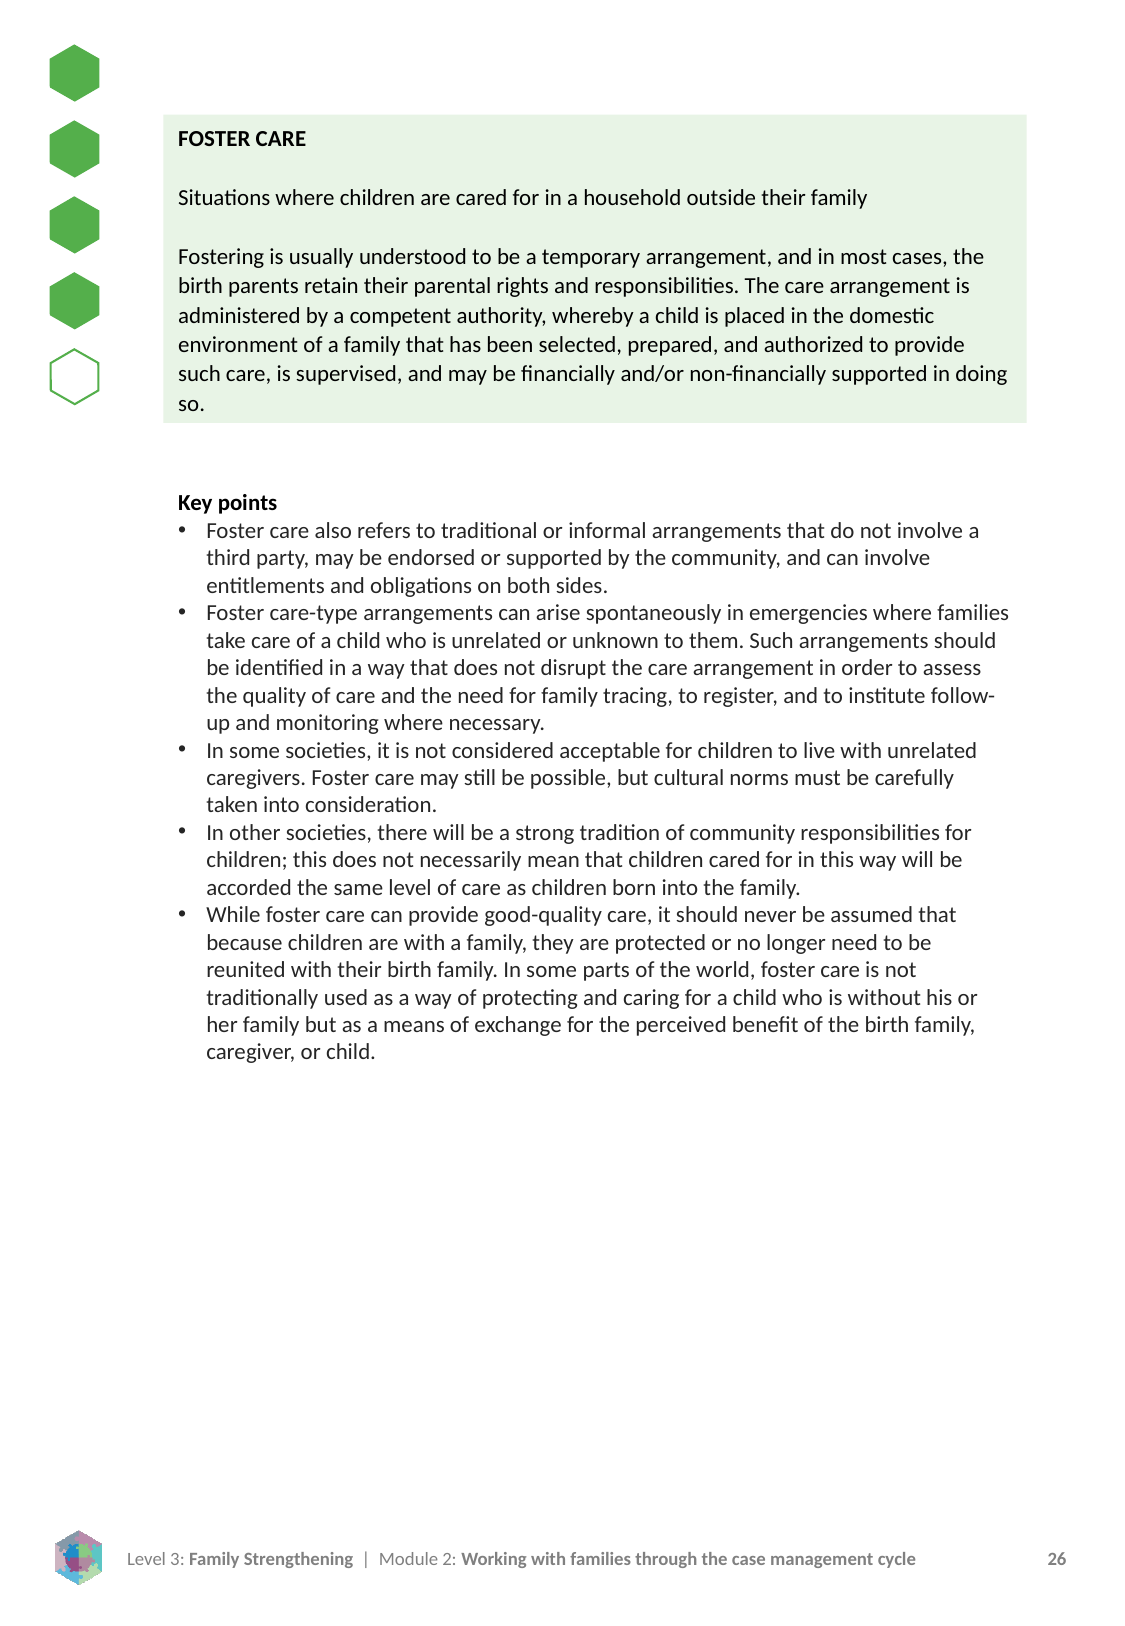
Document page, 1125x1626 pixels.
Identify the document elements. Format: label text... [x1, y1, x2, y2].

text_box Key points Foster care also refers to traditional or informal arrangements that do not involve a third party, may be endorsed or supported by the community, and can involve entitlements and obligations on both sides. Foster care-type arrangements can arise spontaneously in emergencies where families take care of a child who is unrelated or unknown to them. Such arrangements should be identified in a way that does not disrupt the care arrangement in order to assess the quality of care and the need for family tracing, to register, and to institute follow-up and monitoring where necessary. In some societies, it is not considered acceptable for children to live with unrelated caregivers. Foster care may still be possible, but cultural norms must be carefully taken into consideration. In other societies, there will be a strong tradition of community responsibilities for children; this does not necessarily mean that children cared for in this way will be accorded the same level of care as children born into the family. While foster care can provide good-quality care, it should never be assumed that because children are with a family, they are protected or no longer need to be reunited with their birth family. In some parts of the world, foster care is not traditionally used as a way of protecting and caring for a child who is without his or her family but as a means of exchange for the perceived benefit of the birth family, caregiver, or child. [163, 478, 1027, 1072]
text_box [49, 348, 100, 406]
text_box [49, 120, 100, 178]
text_box FOSTER CARE Situations where children are cared for in a household outside their family Fostering is usually understood to be a temporary arrangement, and in most cases, the birth parents retain their parental rights and responsibilities. The care arrangement is administered by a competent authority, whereby a child is placed in the domestic environment of a family that has been selected, prepared, and authorized to provide such care, is supervised, and may be financially and/or non-financially supported in doing so. [163, 114, 1027, 423]
picture [55, 1530, 102, 1585]
text_box [49, 272, 100, 330]
text_box [49, 196, 100, 254]
text_box [49, 44, 100, 102]
